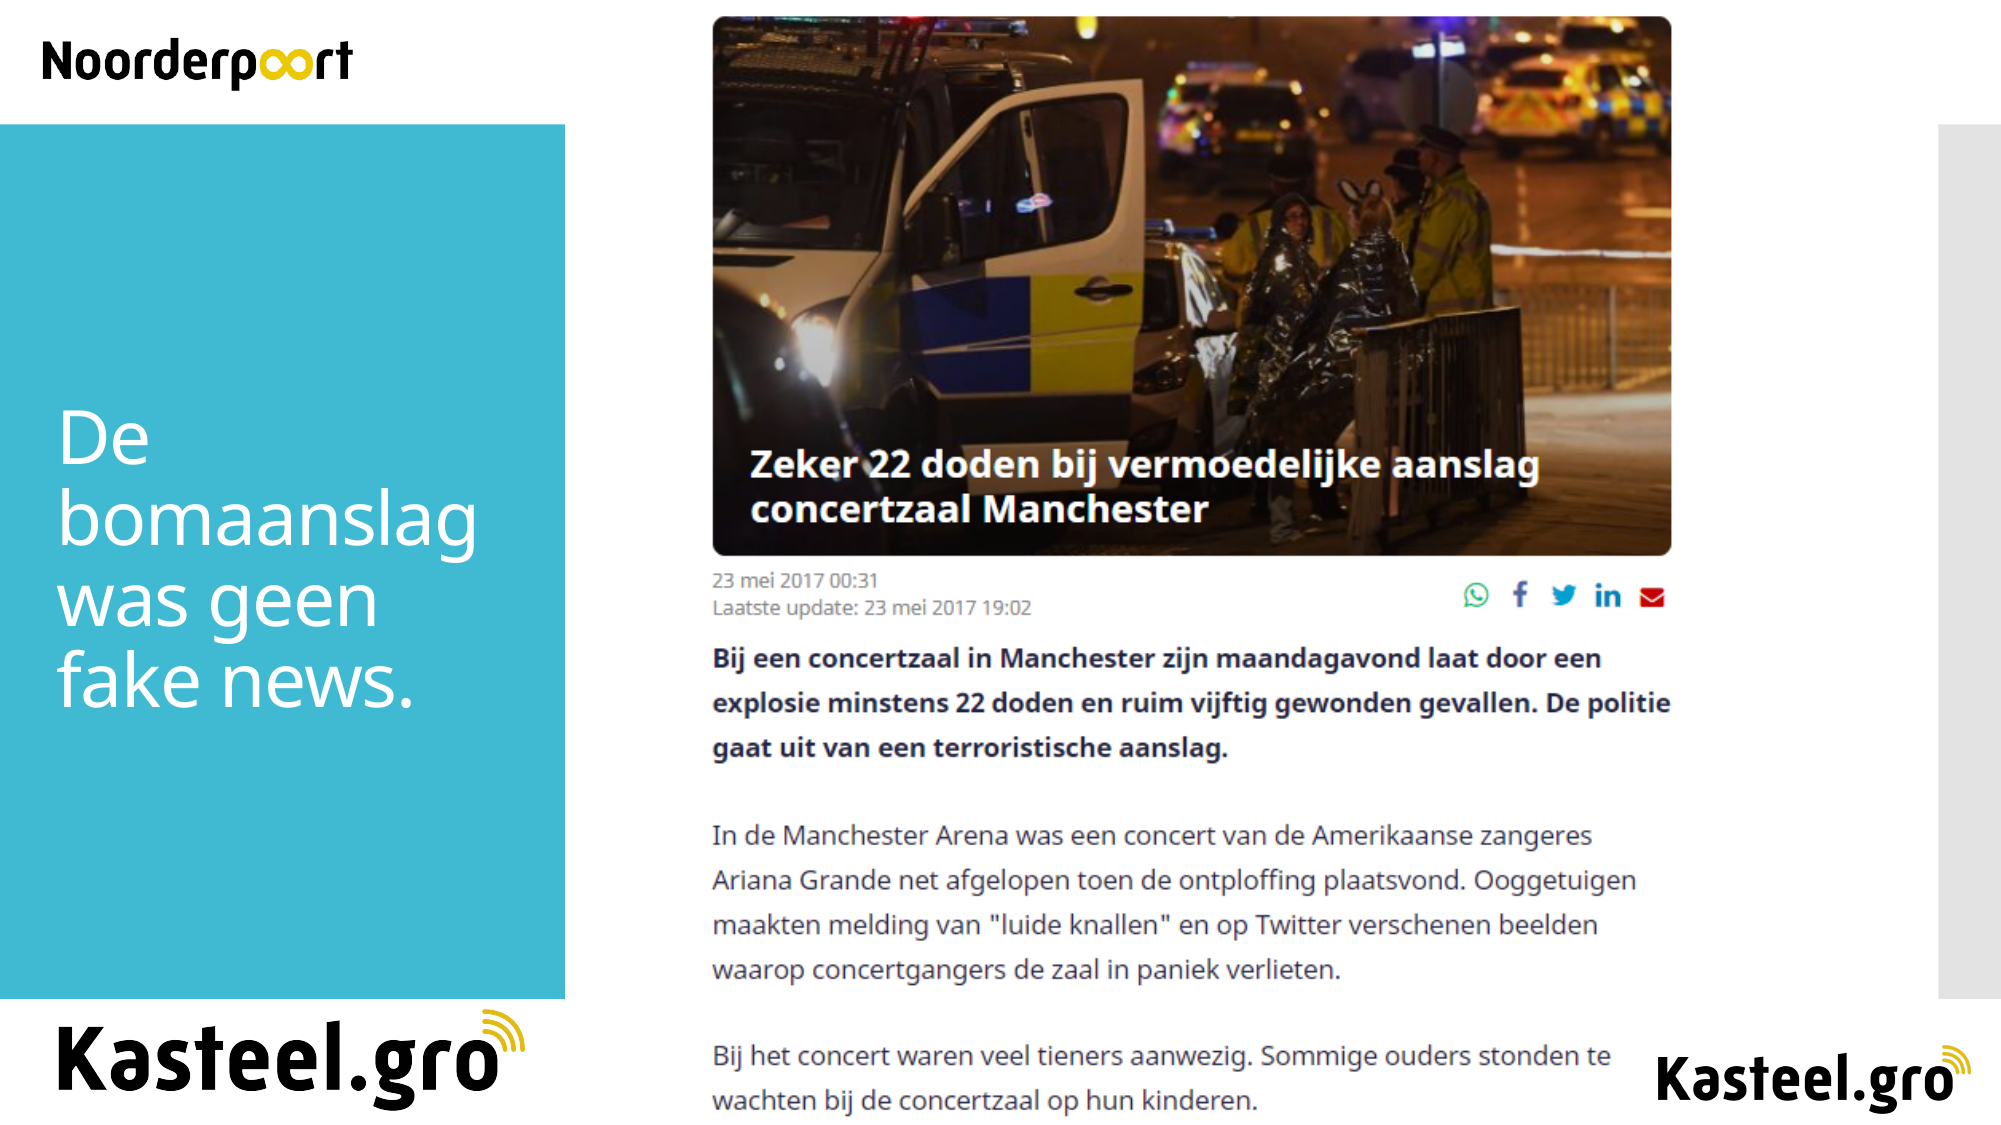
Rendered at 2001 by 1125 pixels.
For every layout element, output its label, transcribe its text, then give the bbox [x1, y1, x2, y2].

picture [1657, 1045, 1971, 1114]
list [701, 7, 1687, 1125]
picture [52, 1009, 526, 1112]
title De bomaanslag was geen fake news. [41, 184, 525, 940]
picture [41, 35, 354, 92]
